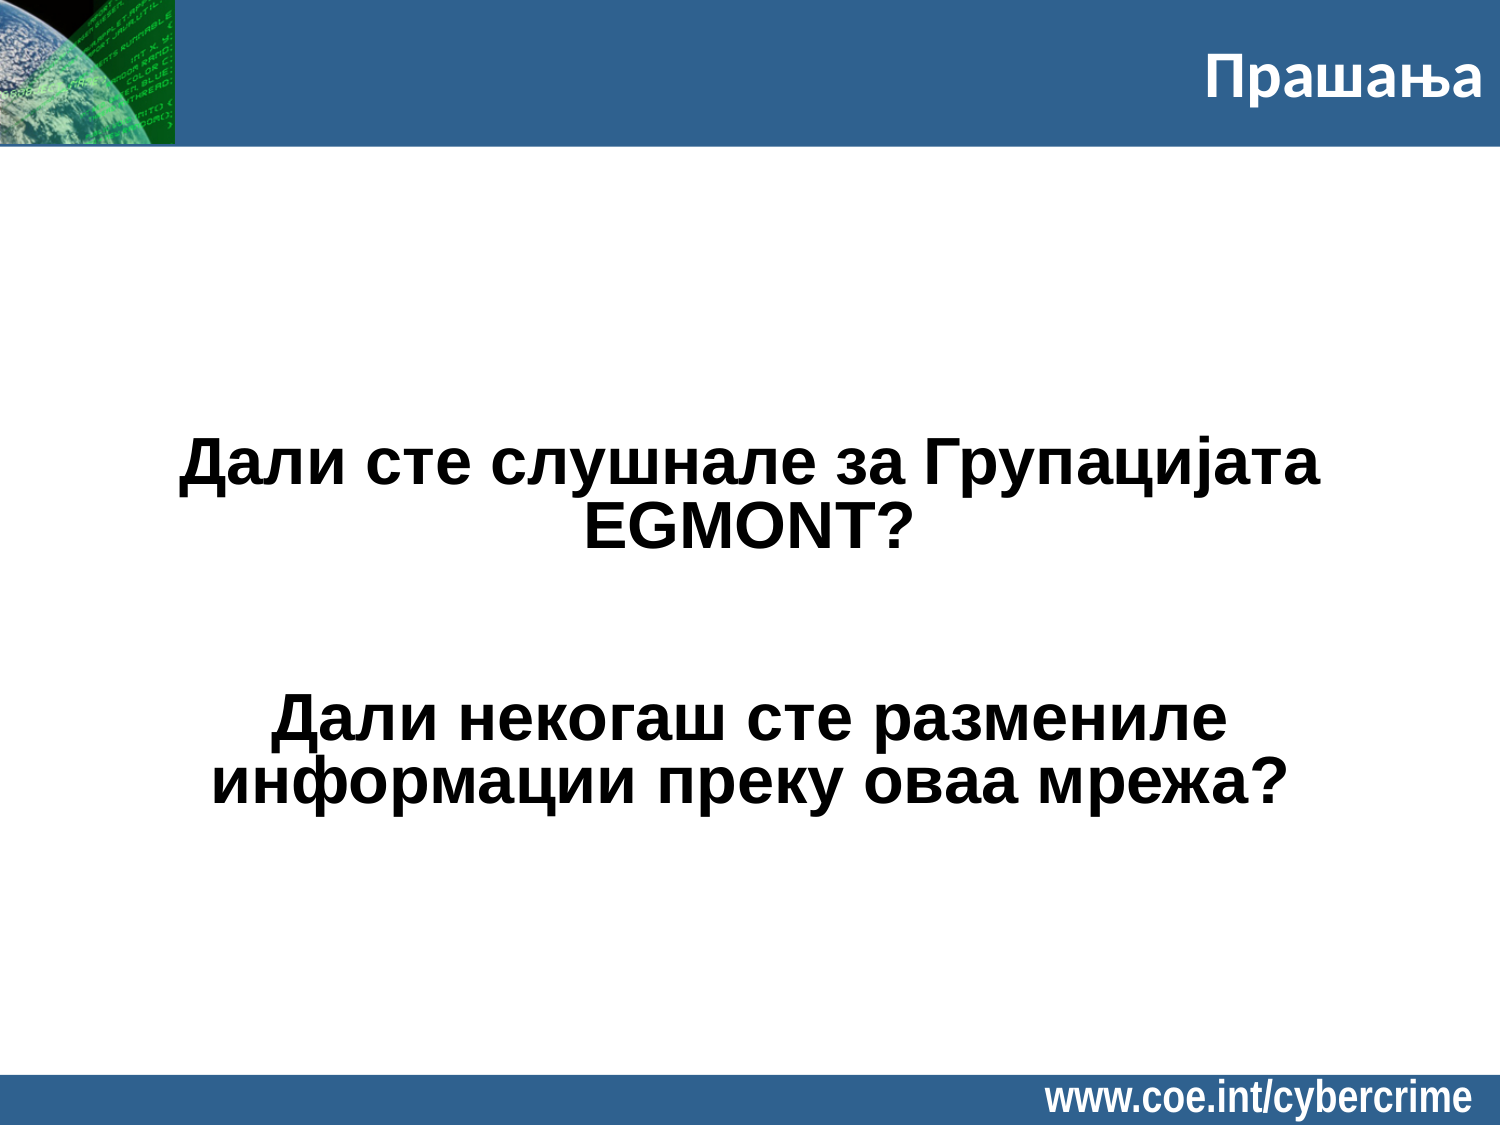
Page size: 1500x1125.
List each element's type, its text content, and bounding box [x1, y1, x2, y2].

text_box www.coe.int/cybercrime [1030, 1059, 1500, 1125]
text_box Прашања [177, 0, 1500, 149]
text_box [0, 1073, 1030, 1125]
picture [0, 0, 175, 144]
text_box Дали сте слушнале за Групацијата EGMONT? Дали некогаш сте размениле информации преку оваа мрежа? [50, 425, 1450, 825]
